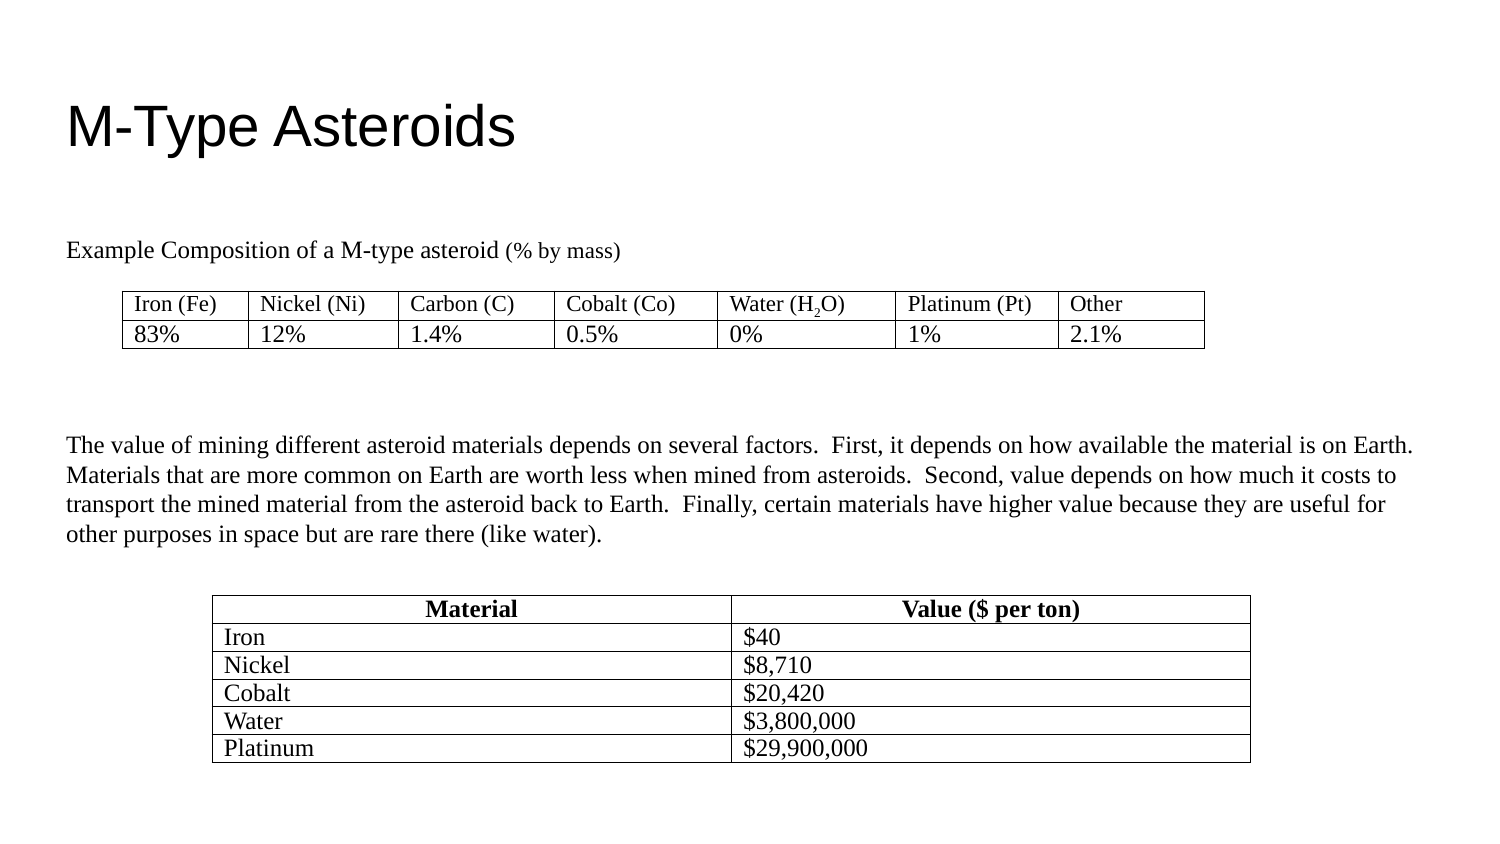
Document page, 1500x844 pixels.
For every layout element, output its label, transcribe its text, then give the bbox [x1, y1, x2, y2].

table_cell Platinum [213, 735, 731, 762]
table_cell Iron [213, 624, 731, 651]
text_box The value of mining different asteroid materials depends on several factors. First, it depends on how available the material is on Earth. Materials that are more common on Earth are worth less when mined from asteroids. Second, value depends on how much it costs to transport the mined material from the asteroid back to Earth. Finally, certain materials have higher value because they are useful for other purposes in space but are rare there (like water). [51, 398, 1449, 578]
table_cell 12% [249, 321, 398, 348]
title M-Type Asteroids [51, 72, 1449, 167]
table_header Cobalt (Co) [555, 292, 717, 320]
table_cell 1.4% [399, 321, 554, 348]
table_cell 1% [896, 321, 1058, 348]
table_header Material [213, 596, 731, 623]
table_header Nickel (Ni) [249, 292, 398, 320]
table_cell $3,800,000 [732, 707, 1250, 734]
table_cell 0.5% [555, 321, 717, 348]
table_header Carbon (C) [399, 292, 554, 320]
table_cell $40 [732, 624, 1250, 651]
table_header Platinum (Pt) [896, 292, 1058, 320]
table_cell 0% [718, 321, 895, 348]
table_cell Water [213, 707, 731, 734]
table_header Water (H2O) [718, 292, 895, 320]
table_header Iron (Fe) [123, 292, 248, 320]
table_cell $29,900,000 [732, 735, 1250, 762]
table_cell $20,420 [732, 680, 1250, 706]
table_cell Nickel [213, 652, 731, 679]
table_cell 83% [123, 321, 248, 348]
table_cell Cobalt [213, 680, 731, 706]
text_box Example Composition of a M-type asteroid (% by mass) [51, 205, 1449, 292]
table_cell $8,710 [732, 652, 1250, 679]
table_cell 2.1% [1059, 321, 1204, 348]
table_header Other [1059, 292, 1204, 320]
table_header Value ($ per ton) [732, 596, 1250, 623]
